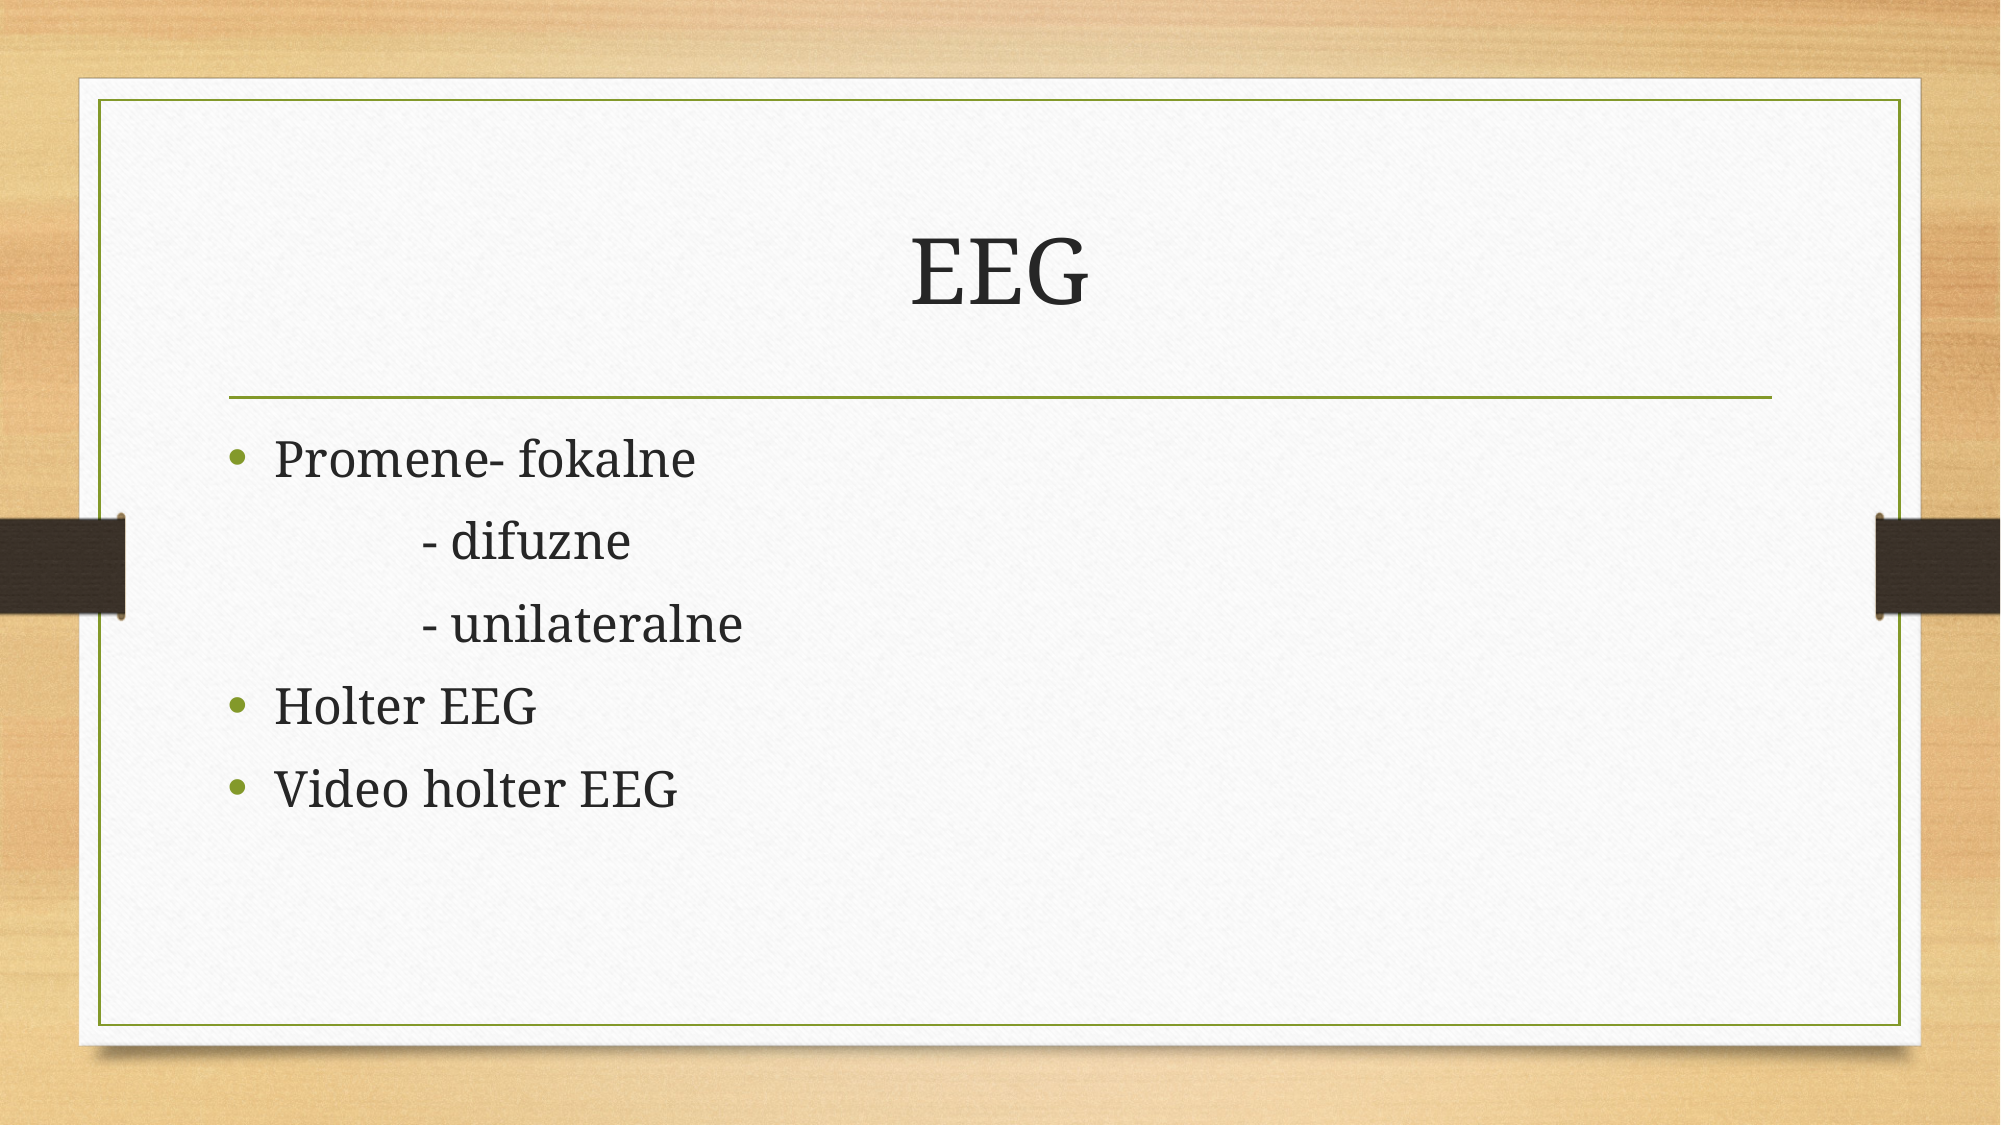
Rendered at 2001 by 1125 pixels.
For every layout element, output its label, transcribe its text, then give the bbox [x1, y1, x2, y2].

picture [0, 0, 2001, 1125]
list Promene- fokalne - difuzne - unilateralne Holter EEG Video holter EEG [212, 419, 1788, 964]
title EEG [212, 161, 1788, 375]
